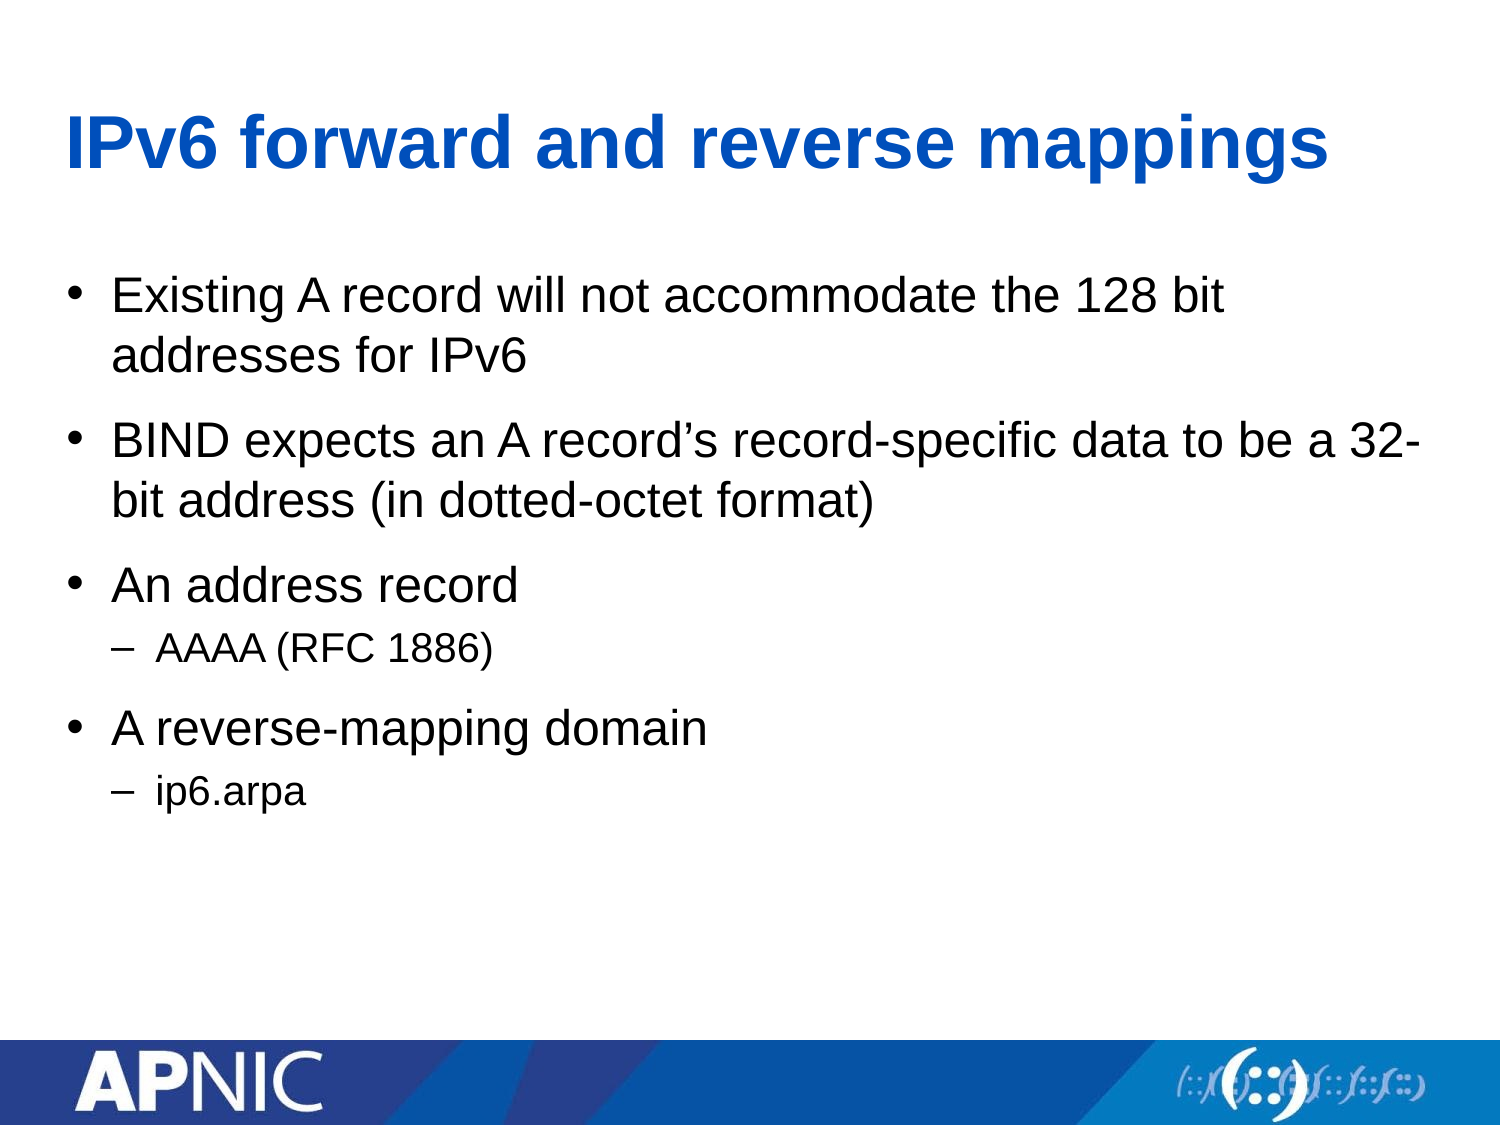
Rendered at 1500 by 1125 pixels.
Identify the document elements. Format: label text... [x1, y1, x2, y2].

list Existing A record will not accommodate the 128 bit addresses for IPv6 BIND expects an A record’s record-specific data to be a 32-bit address (in dotted-octet format) An address record AAAA (RFC 1886) A reverse-mapping domain ip6.arpa [66, 262, 1437, 1012]
picture [0, 1040, 1500, 1125]
title IPv6 forward and reverse mappings [64, 45, 1436, 233]
